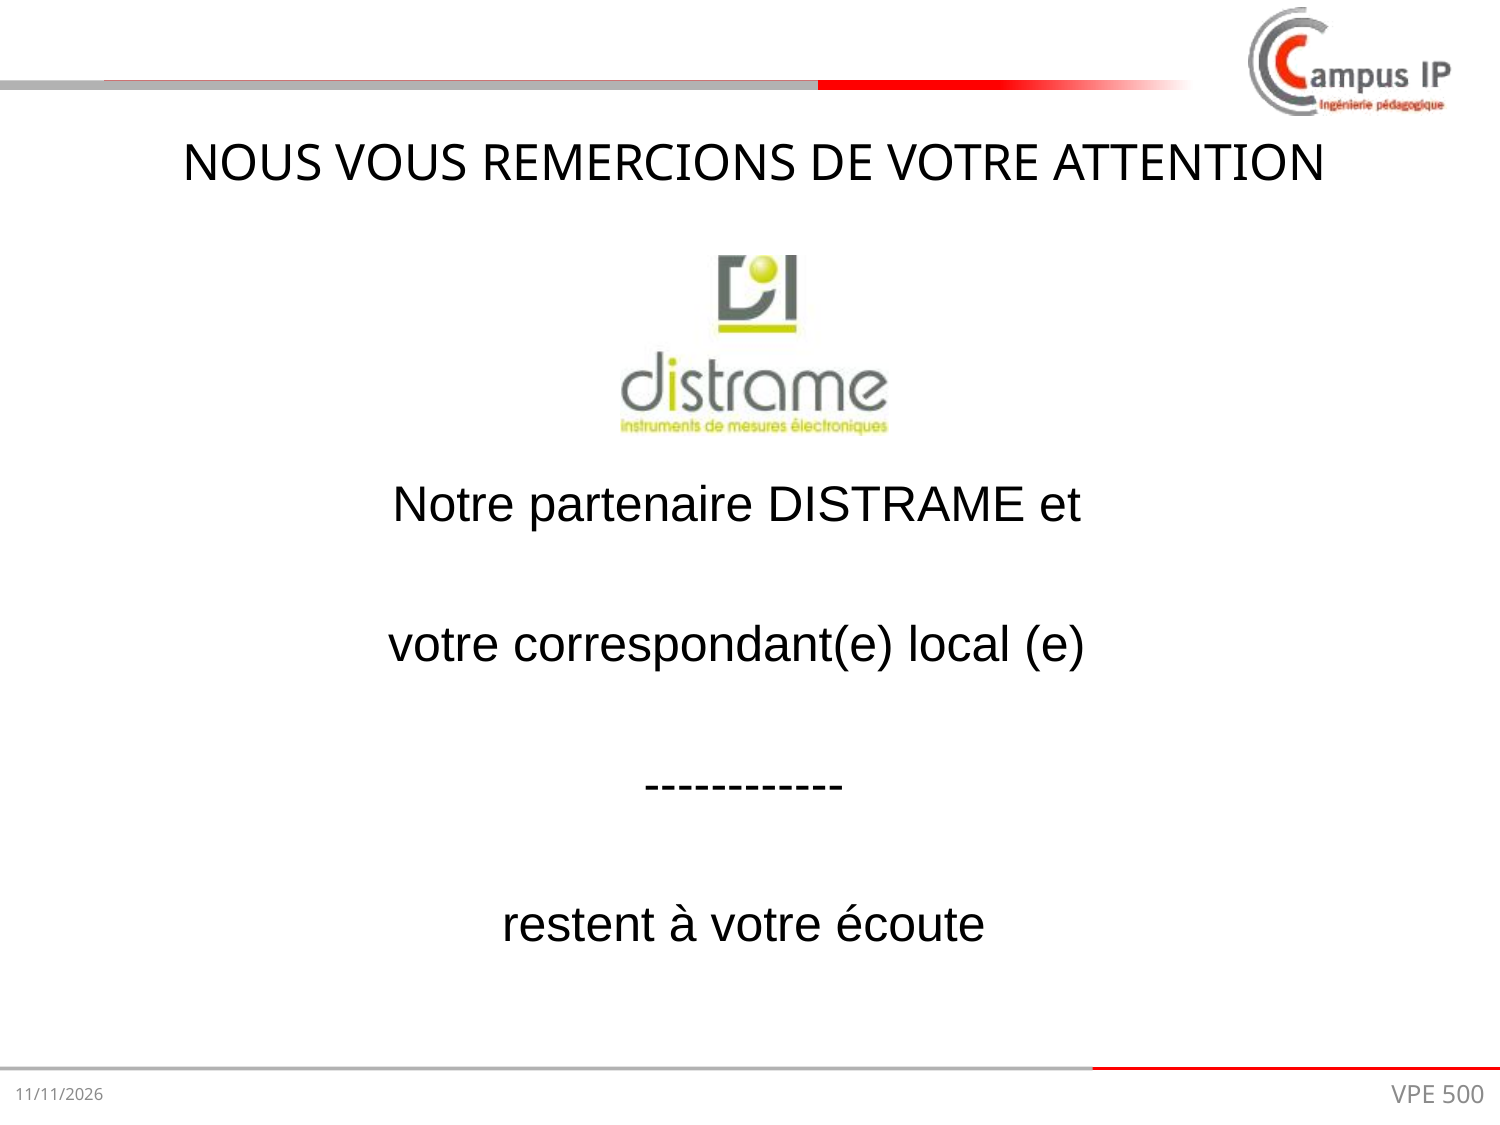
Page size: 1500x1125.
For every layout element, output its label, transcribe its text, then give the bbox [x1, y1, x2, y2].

picture [1248, 7, 1474, 116]
footer VPE 500 [1025, 1065, 1500, 1125]
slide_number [0, 1065, 350, 1125]
list Notre partenaire DISTRAME et votre correspondant(e) local (e) ------------ restent à votre écoute [135, 456, 1353, 1047]
picture [619, 255, 890, 437]
title NOUS VOUS REMERCIONS DE VOTRE ATTENTION [79, 66, 1430, 254]
